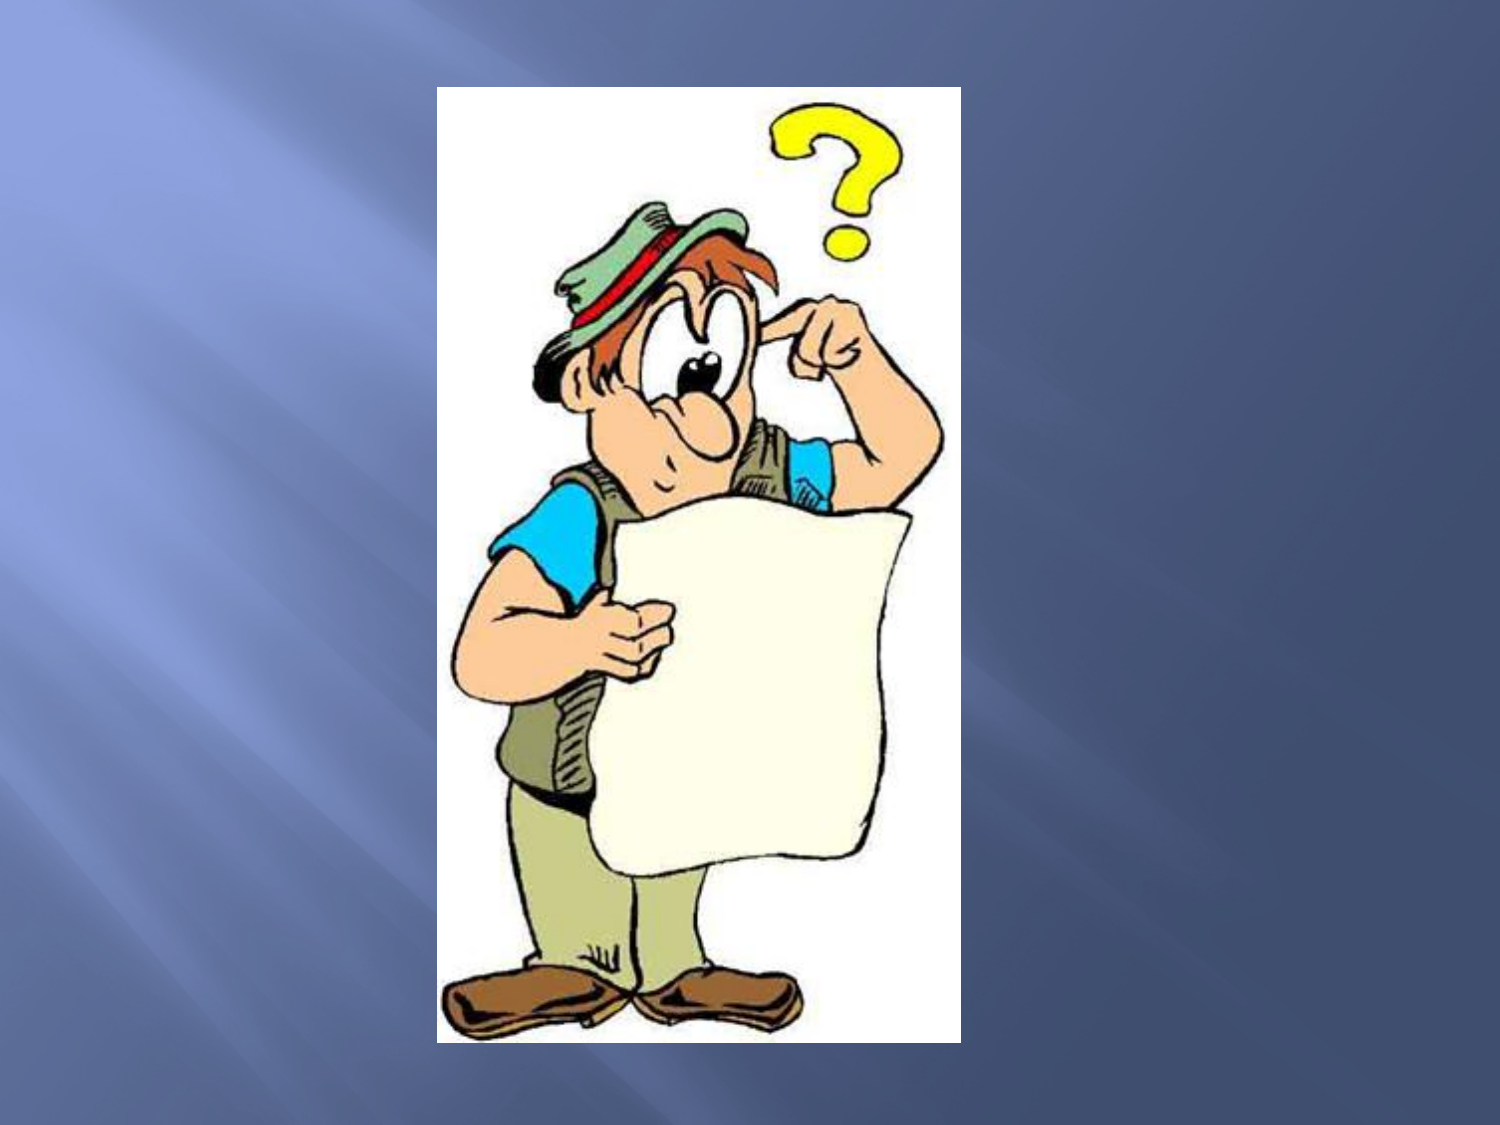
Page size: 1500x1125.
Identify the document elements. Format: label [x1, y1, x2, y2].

picture [437, 87, 962, 1044]
